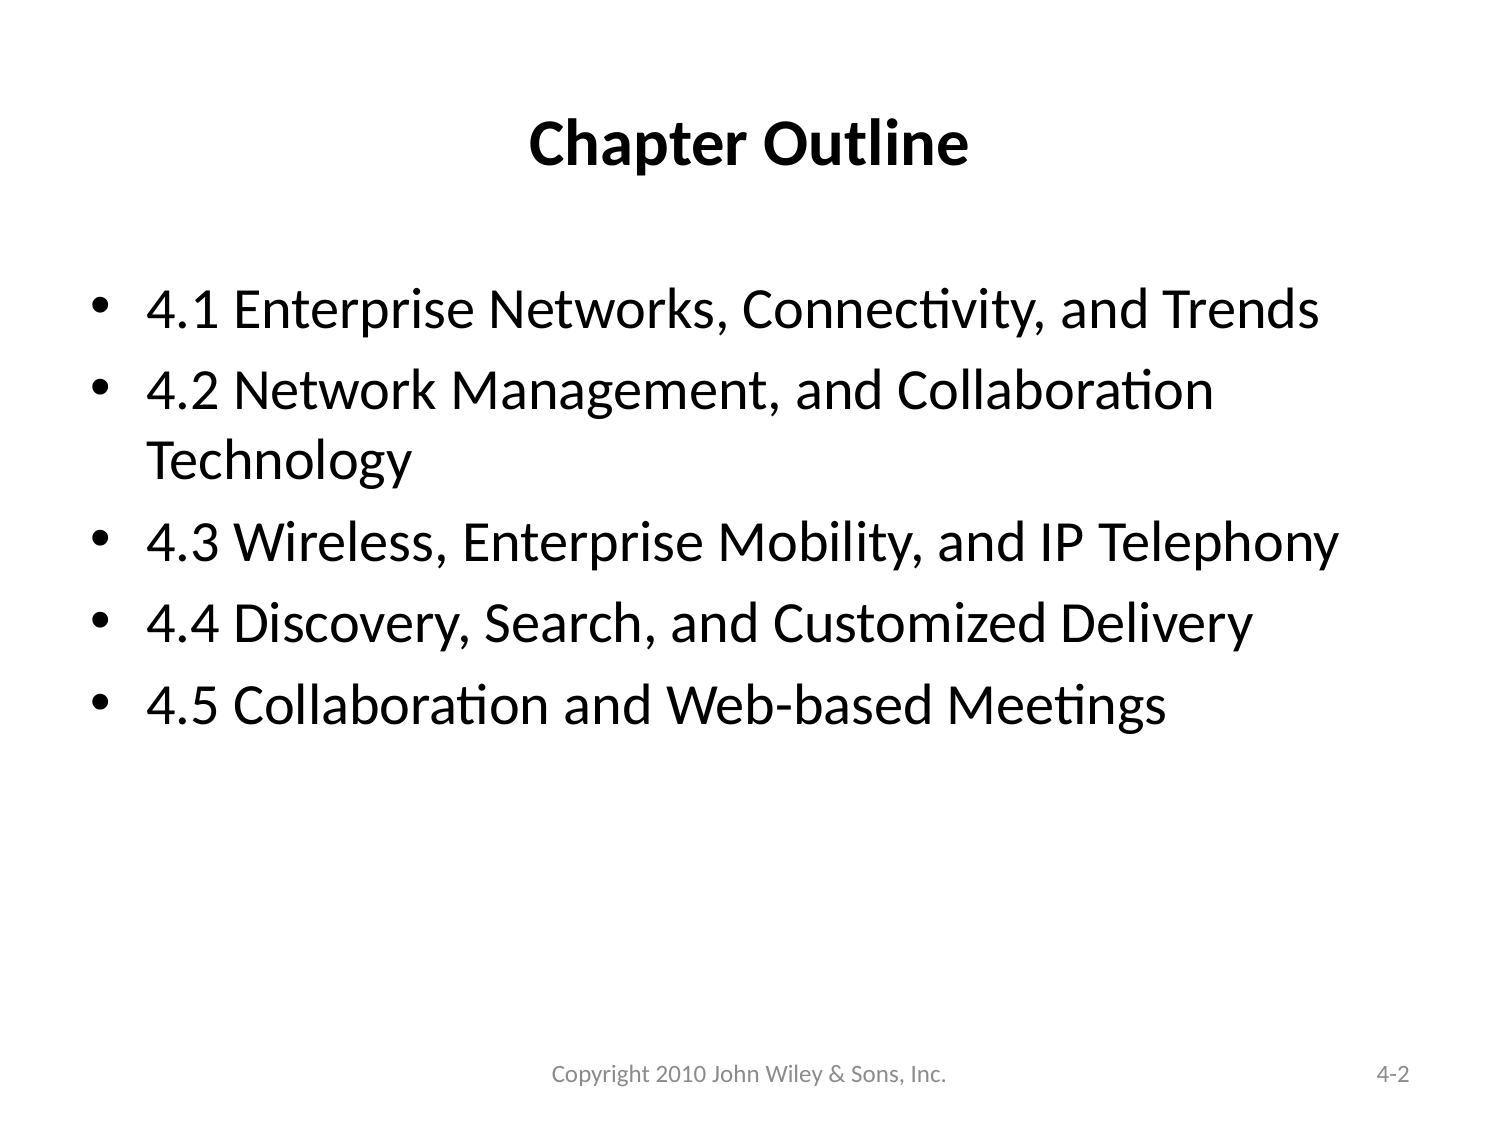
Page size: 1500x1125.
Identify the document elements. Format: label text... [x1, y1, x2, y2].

slide_number 4-2 [1074, 1042, 1425, 1103]
footer Copyright 2010 John Wiley & Sons, Inc. [512, 1042, 988, 1103]
list 4.1 Enterprise Networks, Connectivity, and Trends 4.2 Network Management, and Collaboration Technology 4.3 Wireless, Enterprise Mobility, and IP Telephony 4.4 Discovery, Search, and Customized Delivery 4.5 Collaboration and Web-based Meetings [75, 262, 1425, 1005]
title Chapter Outline [75, 45, 1425, 233]
